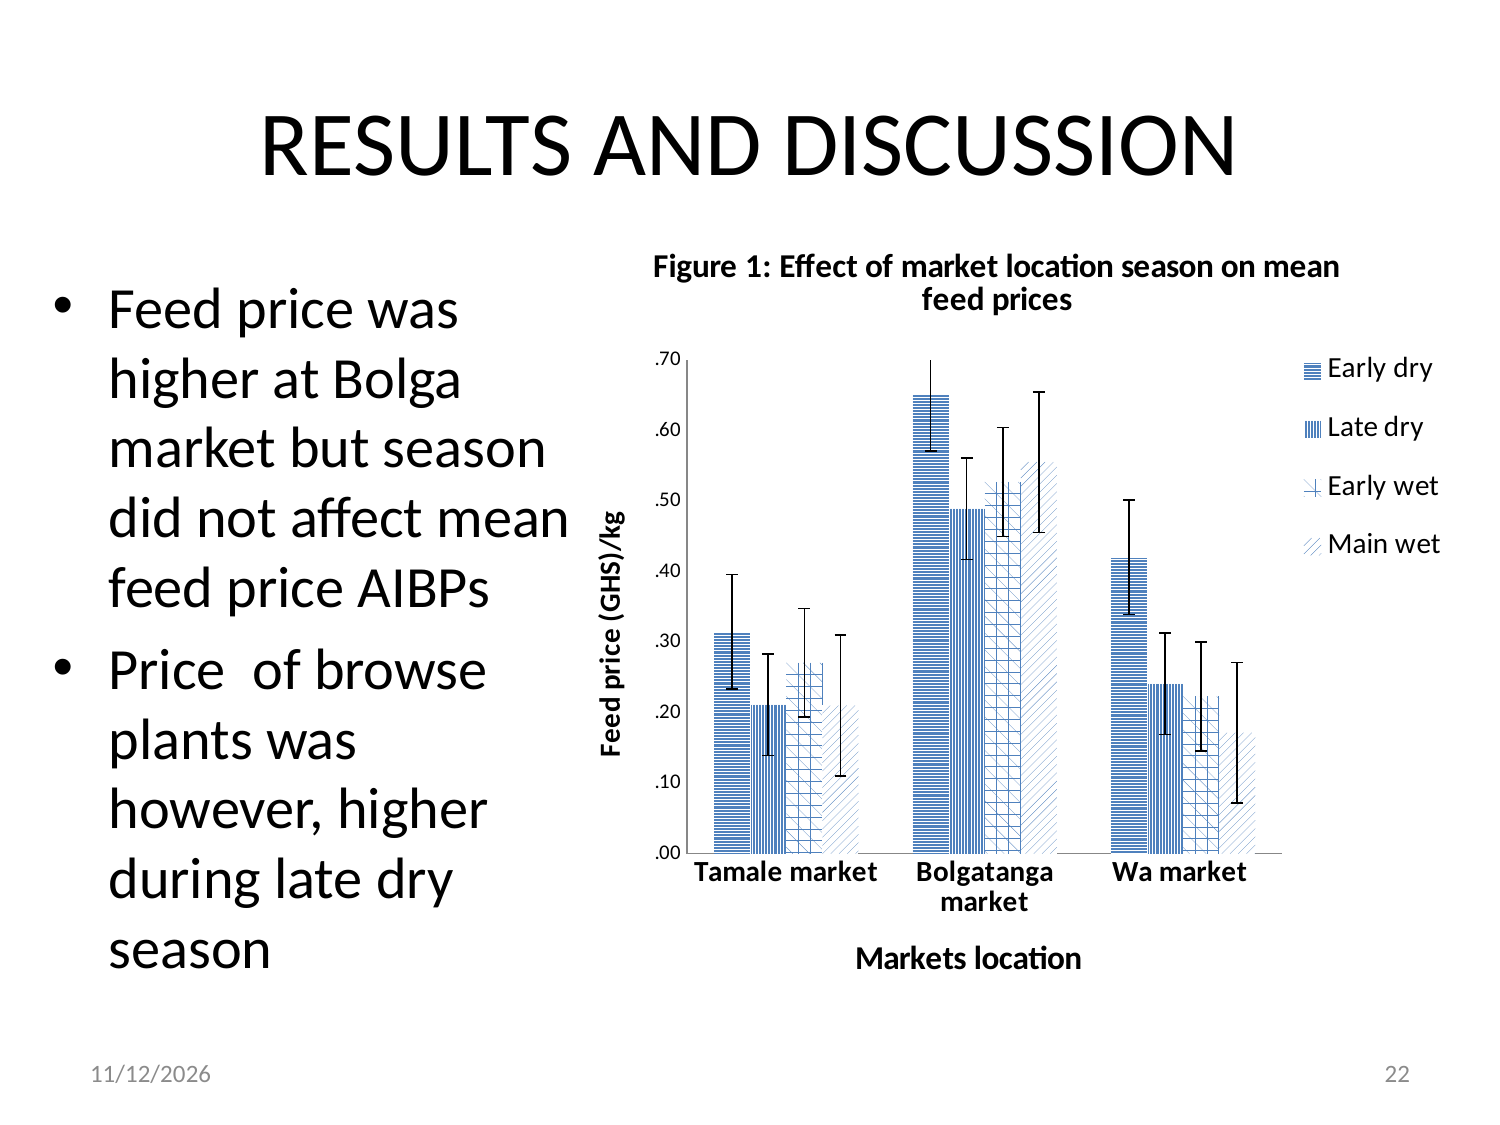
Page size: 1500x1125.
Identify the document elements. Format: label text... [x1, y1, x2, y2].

title RESULTS AND DISCUSSION [75, 45, 1425, 233]
list Feed price was higher at Bolga market but season did not affect mean feed price AIBPs Price of browse plants was however, higher during late dry season [37, 262, 557, 1005]
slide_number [75, 1042, 425, 1103]
chart [562, 224, 1476, 1013]
slide_number 22 [1074, 1042, 1425, 1103]
